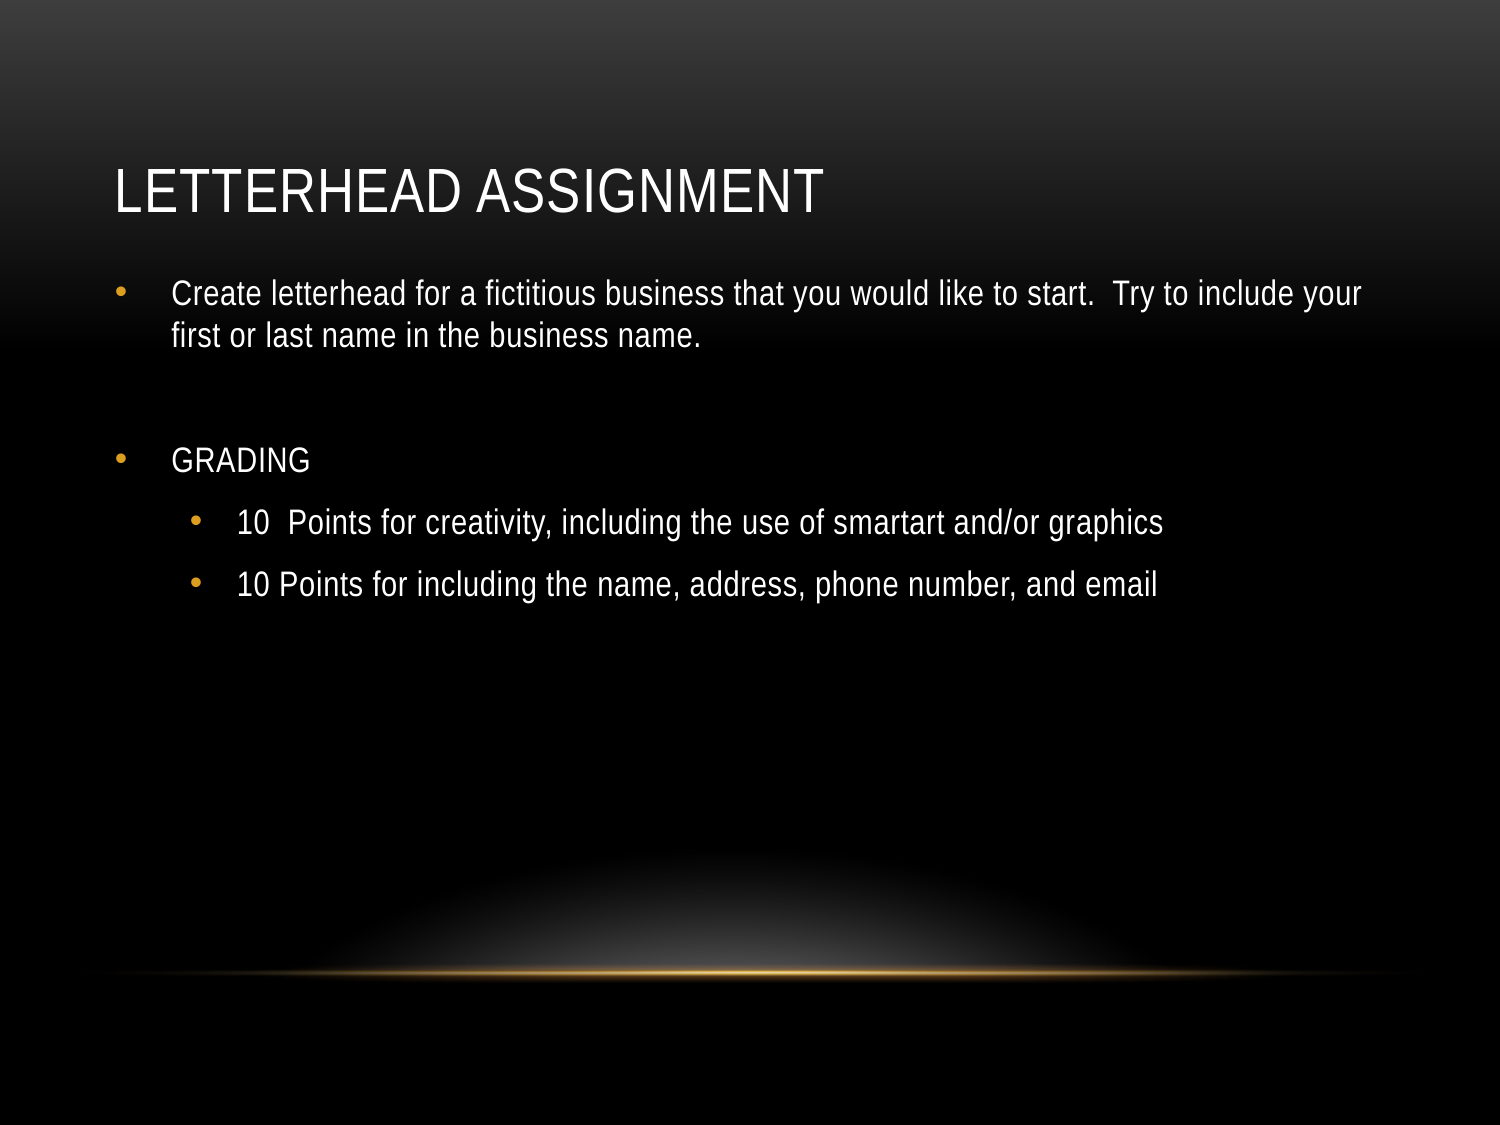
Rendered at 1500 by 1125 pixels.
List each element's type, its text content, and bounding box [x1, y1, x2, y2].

list Create letterhead for a fictitious business that you would like to start. Try to include your first or last name in the business name. GRADING 10 Points for creativity, including the use of smartart and/or graphics 10 Points for including the name, address, phone number, and email [99, 262, 1400, 938]
picture [0, 0, 1500, 1125]
title Letterhead assignment [99, 45, 1400, 233]
